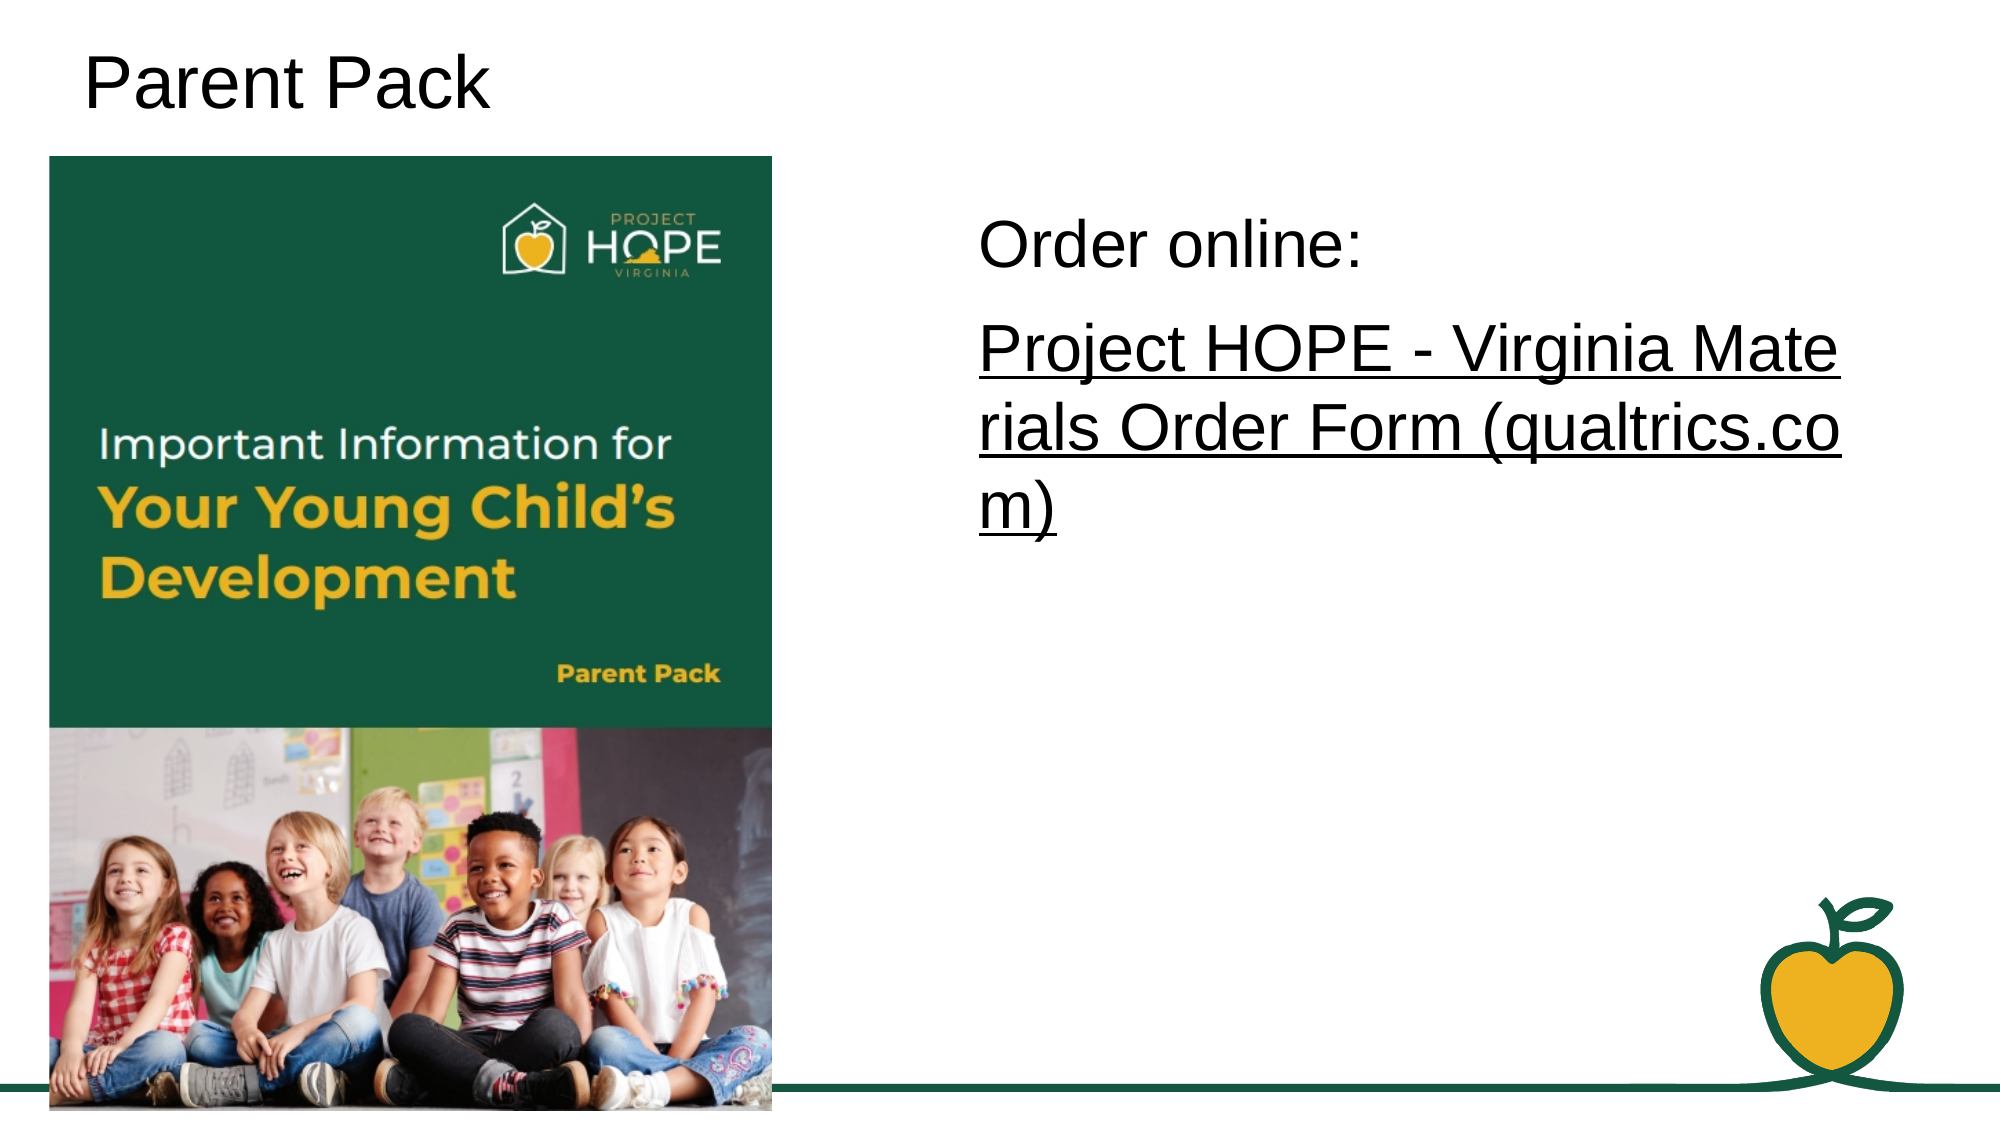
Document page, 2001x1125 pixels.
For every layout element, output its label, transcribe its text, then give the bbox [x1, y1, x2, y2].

title Parent Pack [68, 16, 1932, 142]
picture [0, 156, 2000, 1112]
list Order online: Project HOPE - Virginia Materials Order Form (qualtrics.com) [964, 173, 1877, 921]
